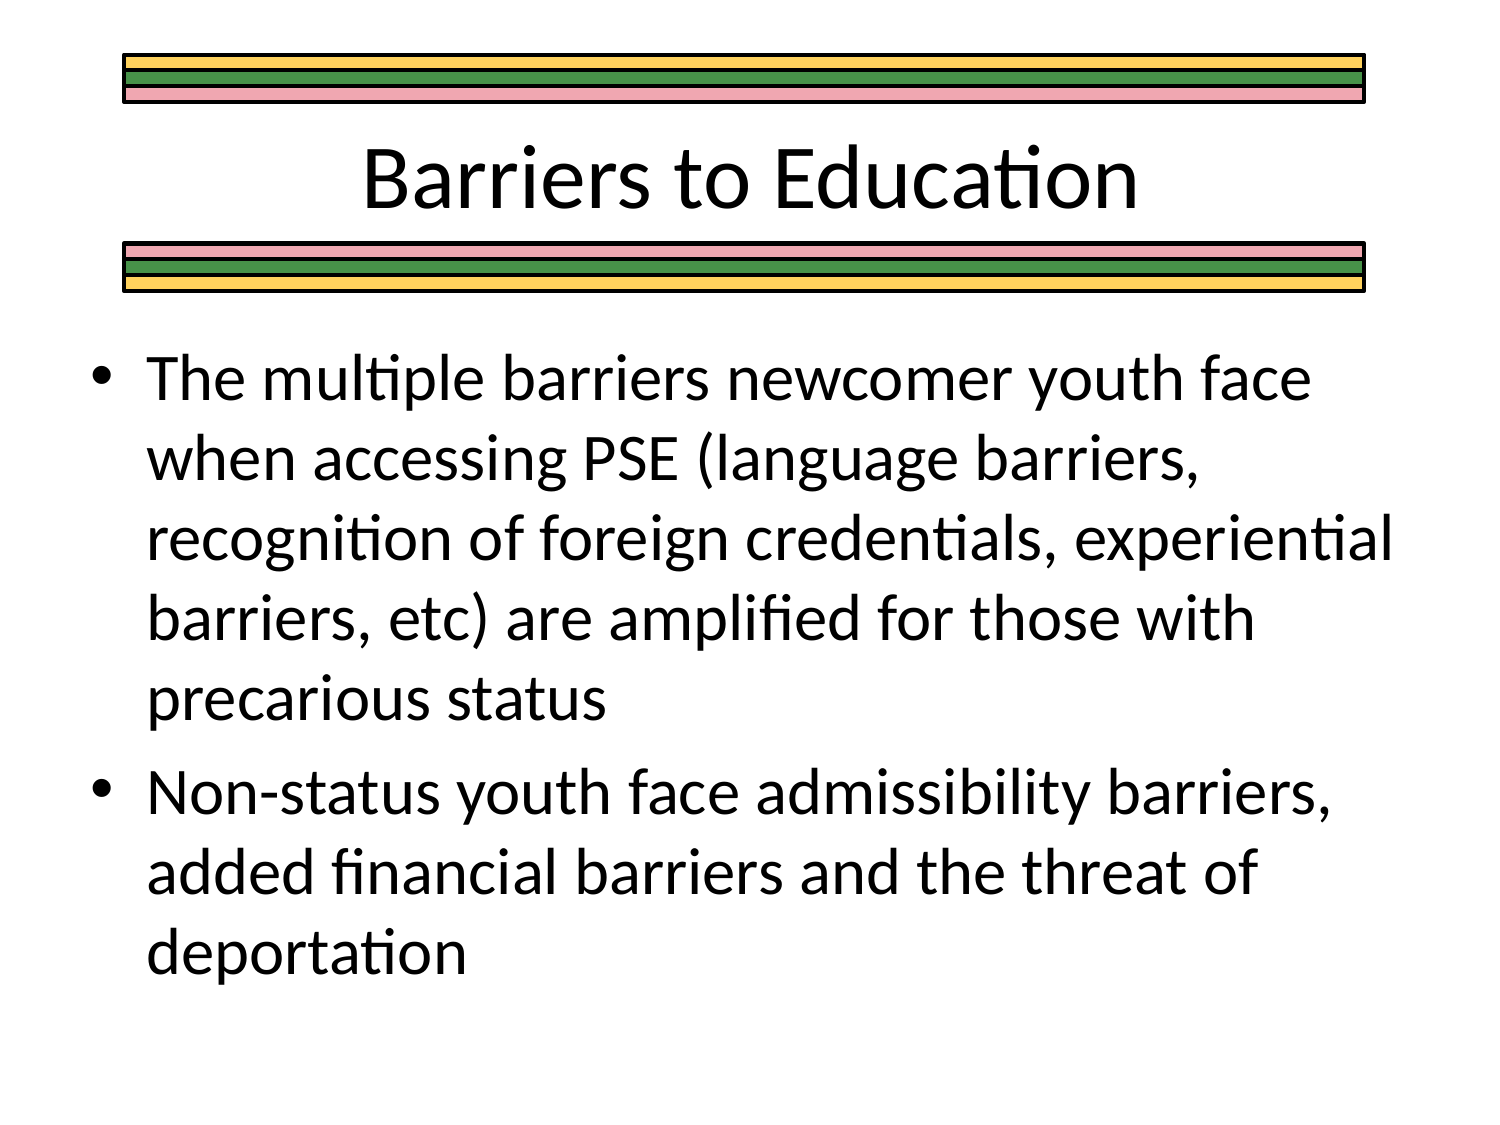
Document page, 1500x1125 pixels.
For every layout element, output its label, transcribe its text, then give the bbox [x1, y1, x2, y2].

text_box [123, 243, 1365, 291]
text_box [123, 54, 1365, 102]
list The multiple barriers newcomer youth face when accessing PSE (language barriers, recognition of foreign credentials, experiential barriers, etc) are amplified for those with precarious status Non-status youth face admissibility barriers, added financial barriers and the threat of deportation [75, 326, 1425, 1047]
title Barriers to Education [76, 78, 1427, 266]
